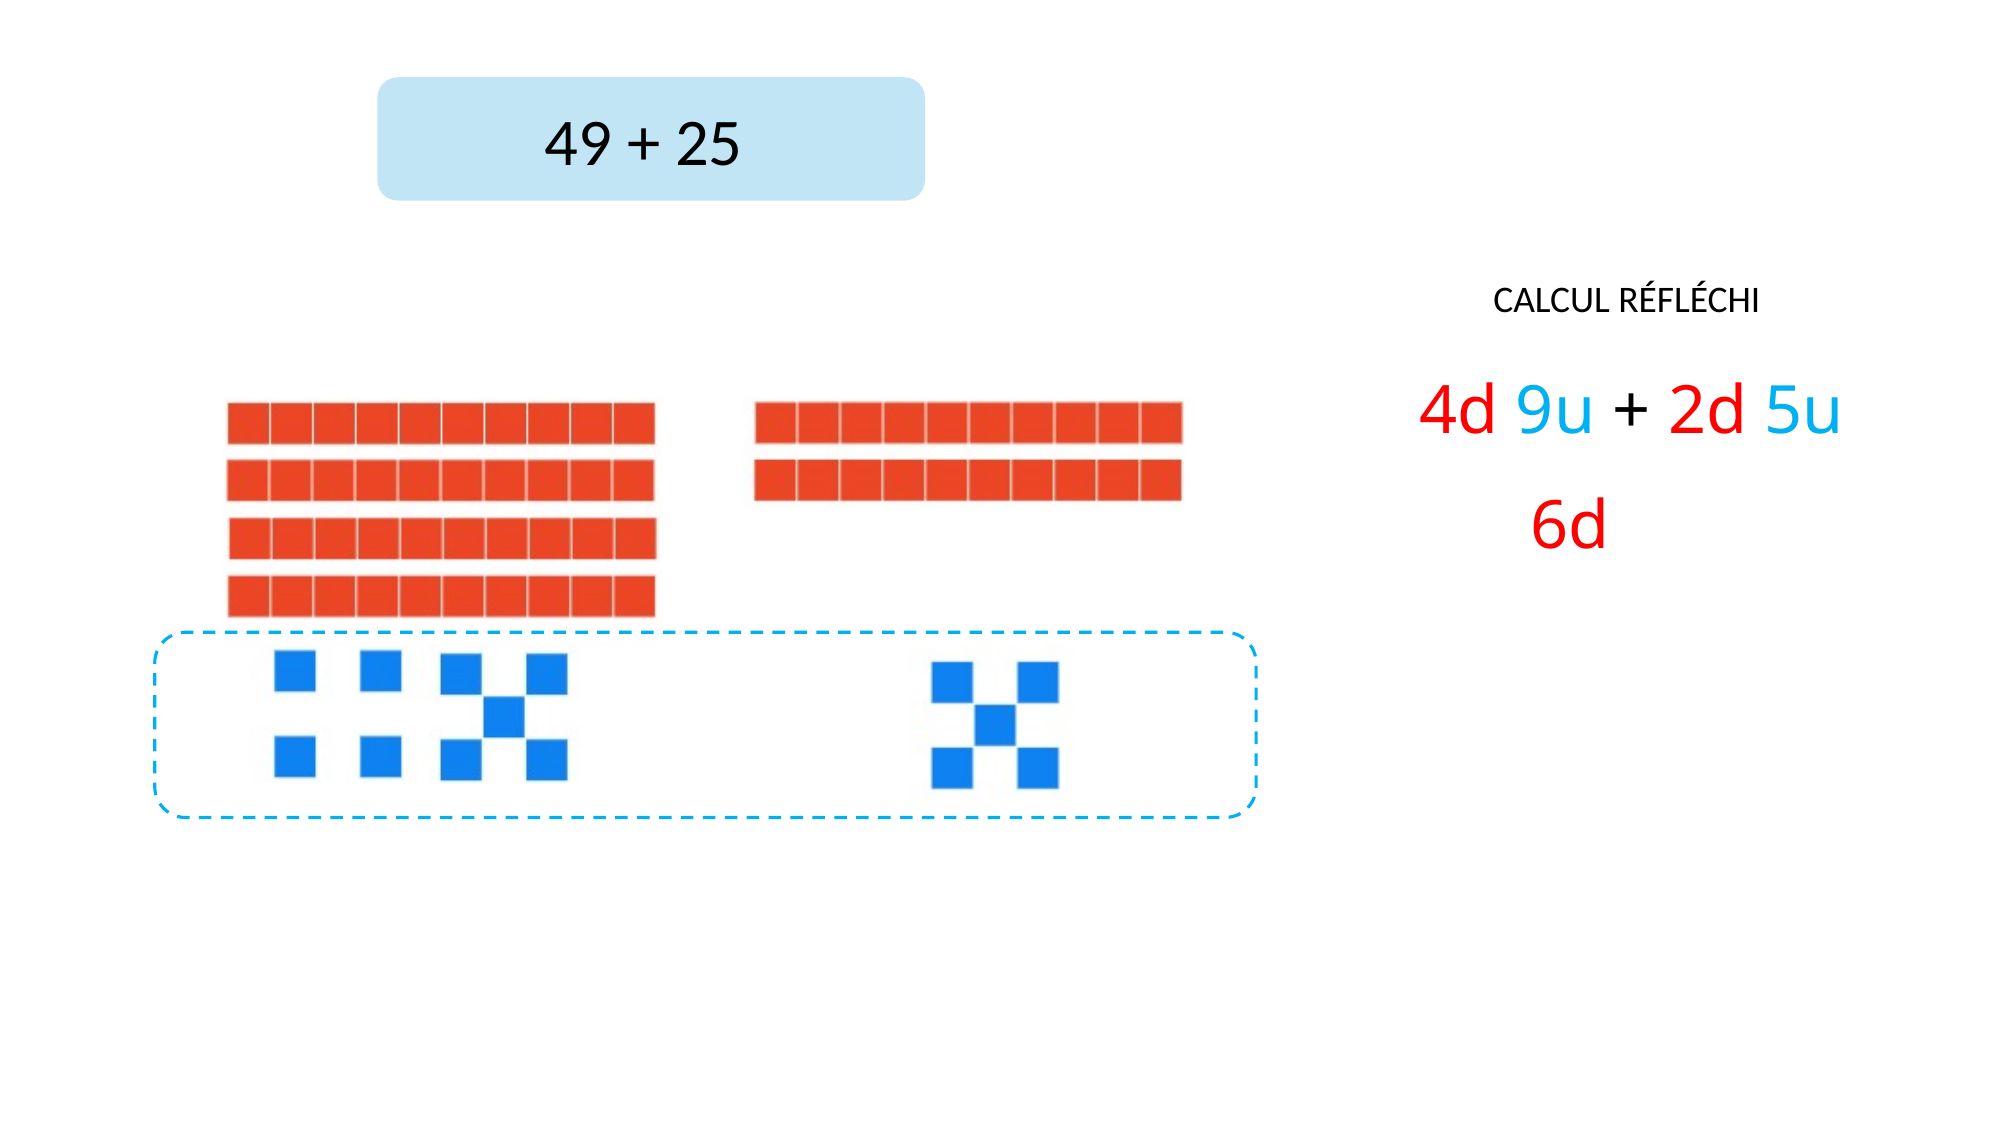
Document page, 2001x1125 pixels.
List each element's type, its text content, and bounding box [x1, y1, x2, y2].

text_box 6d [1269, 474, 1871, 569]
text_box CALCUL RÉFLÉCHI [1478, 268, 1786, 328]
text_box 4d 9u + 2d 5u [1330, 359, 1933, 454]
text_box 49 + 25 [375, 75, 927, 203]
picture [141, 315, 1269, 875]
